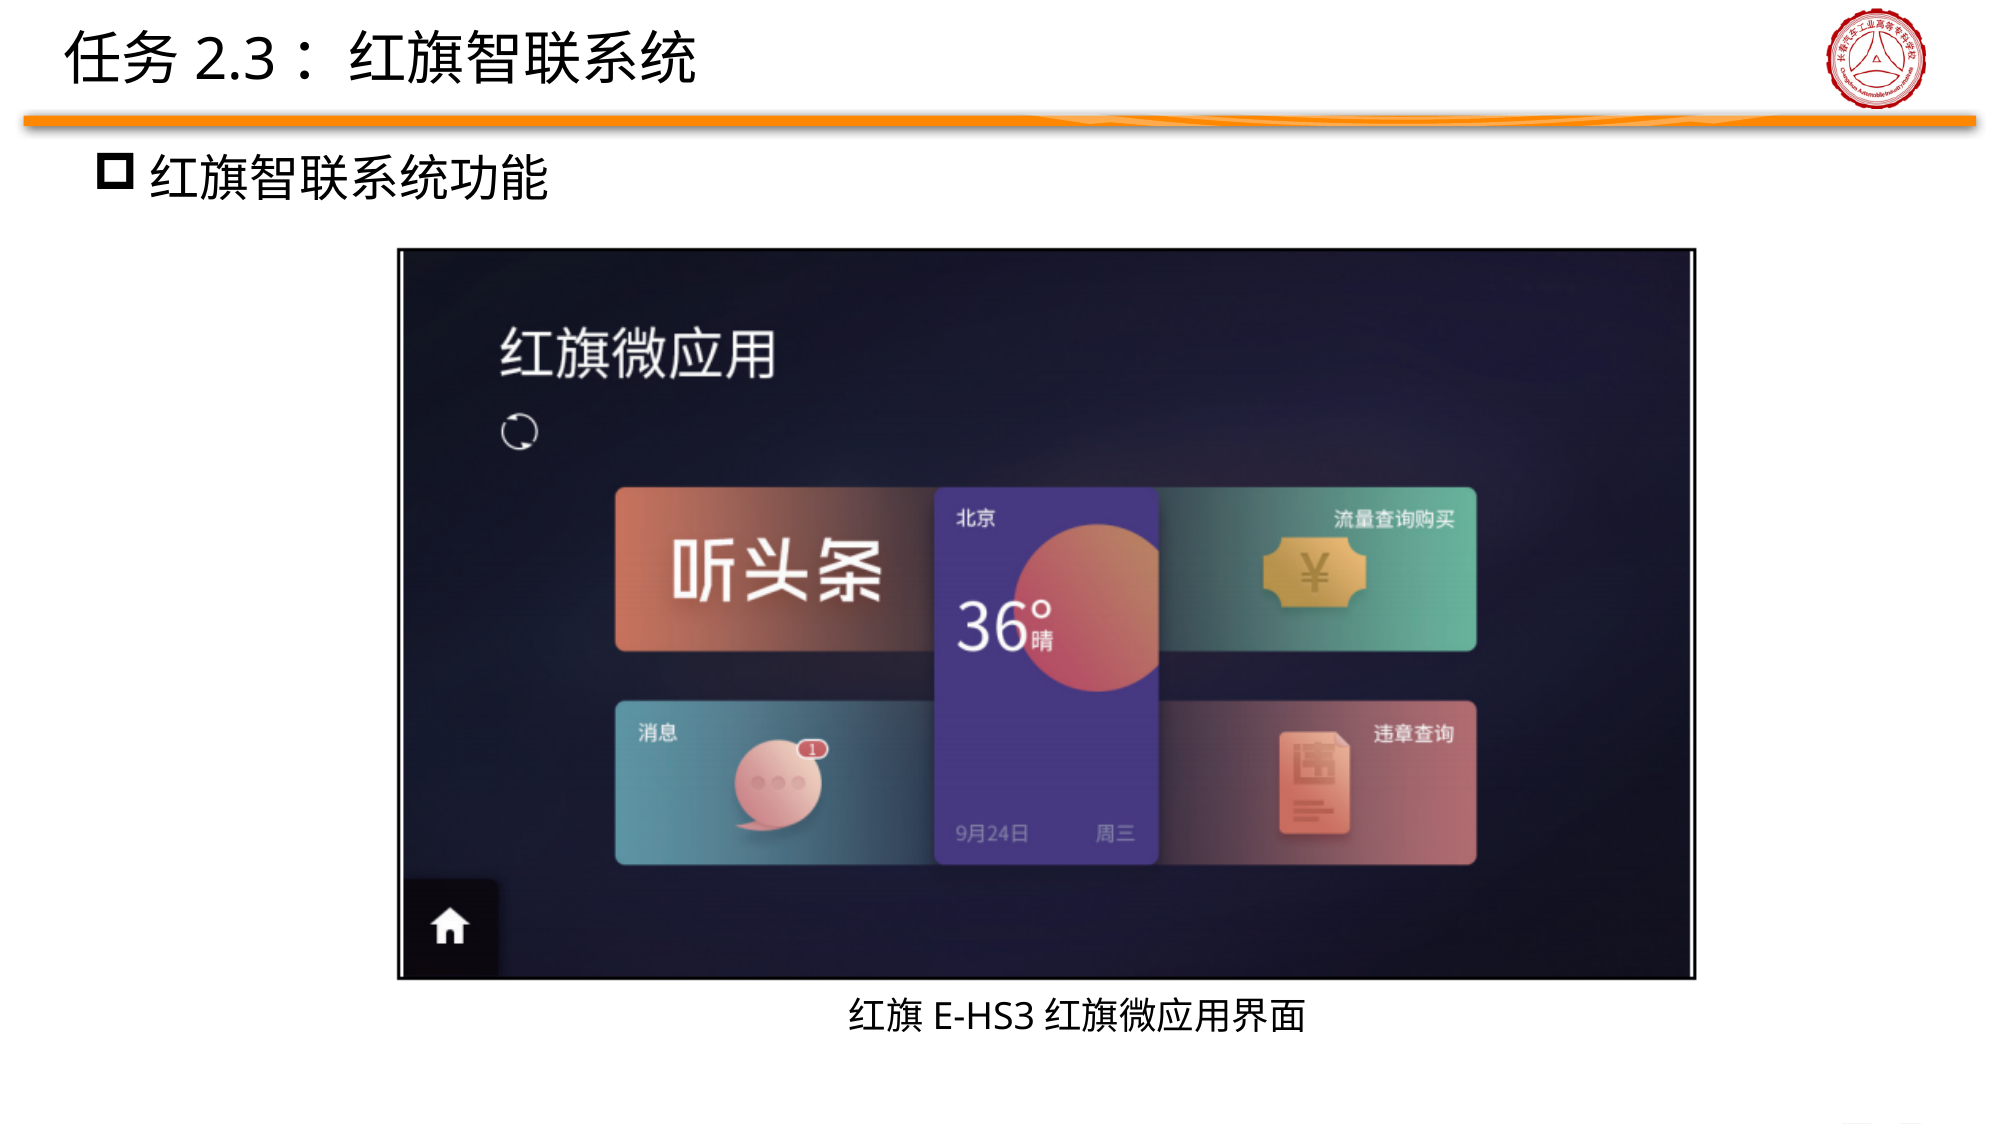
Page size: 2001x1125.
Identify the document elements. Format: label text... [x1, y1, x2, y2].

picture [1826, 8, 1926, 109]
text_box 红旗E-HS3红旗微应用界面 [630, 985, 1464, 1044]
title 任务2.3：红旗智联系统 [49, 21, 1557, 121]
picture [391, 242, 1703, 985]
text_box 红旗智联系统功能 [78, 146, 1160, 271]
